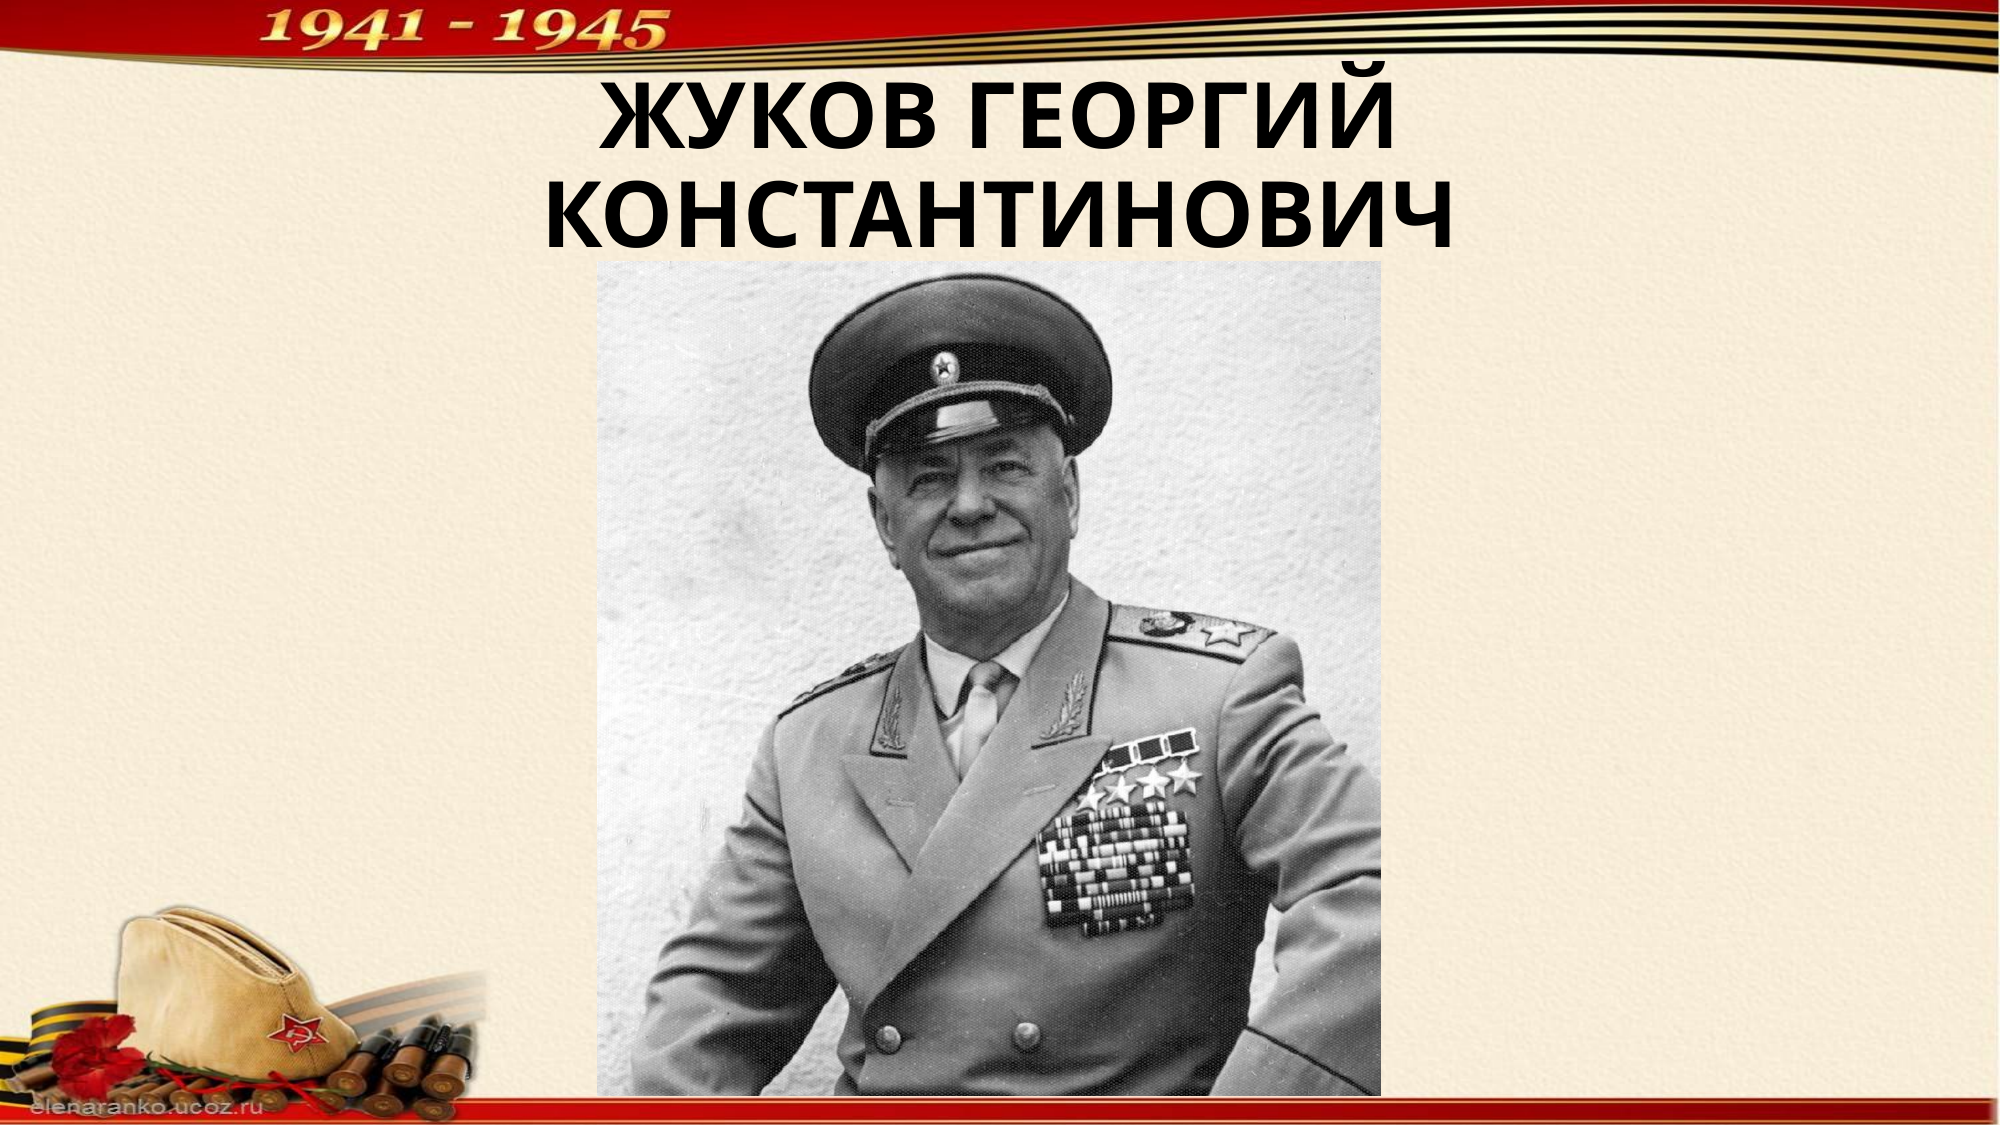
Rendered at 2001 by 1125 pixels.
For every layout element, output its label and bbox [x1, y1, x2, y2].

picture [597, 261, 1381, 1096]
list [0, 0, 2000, 1125]
